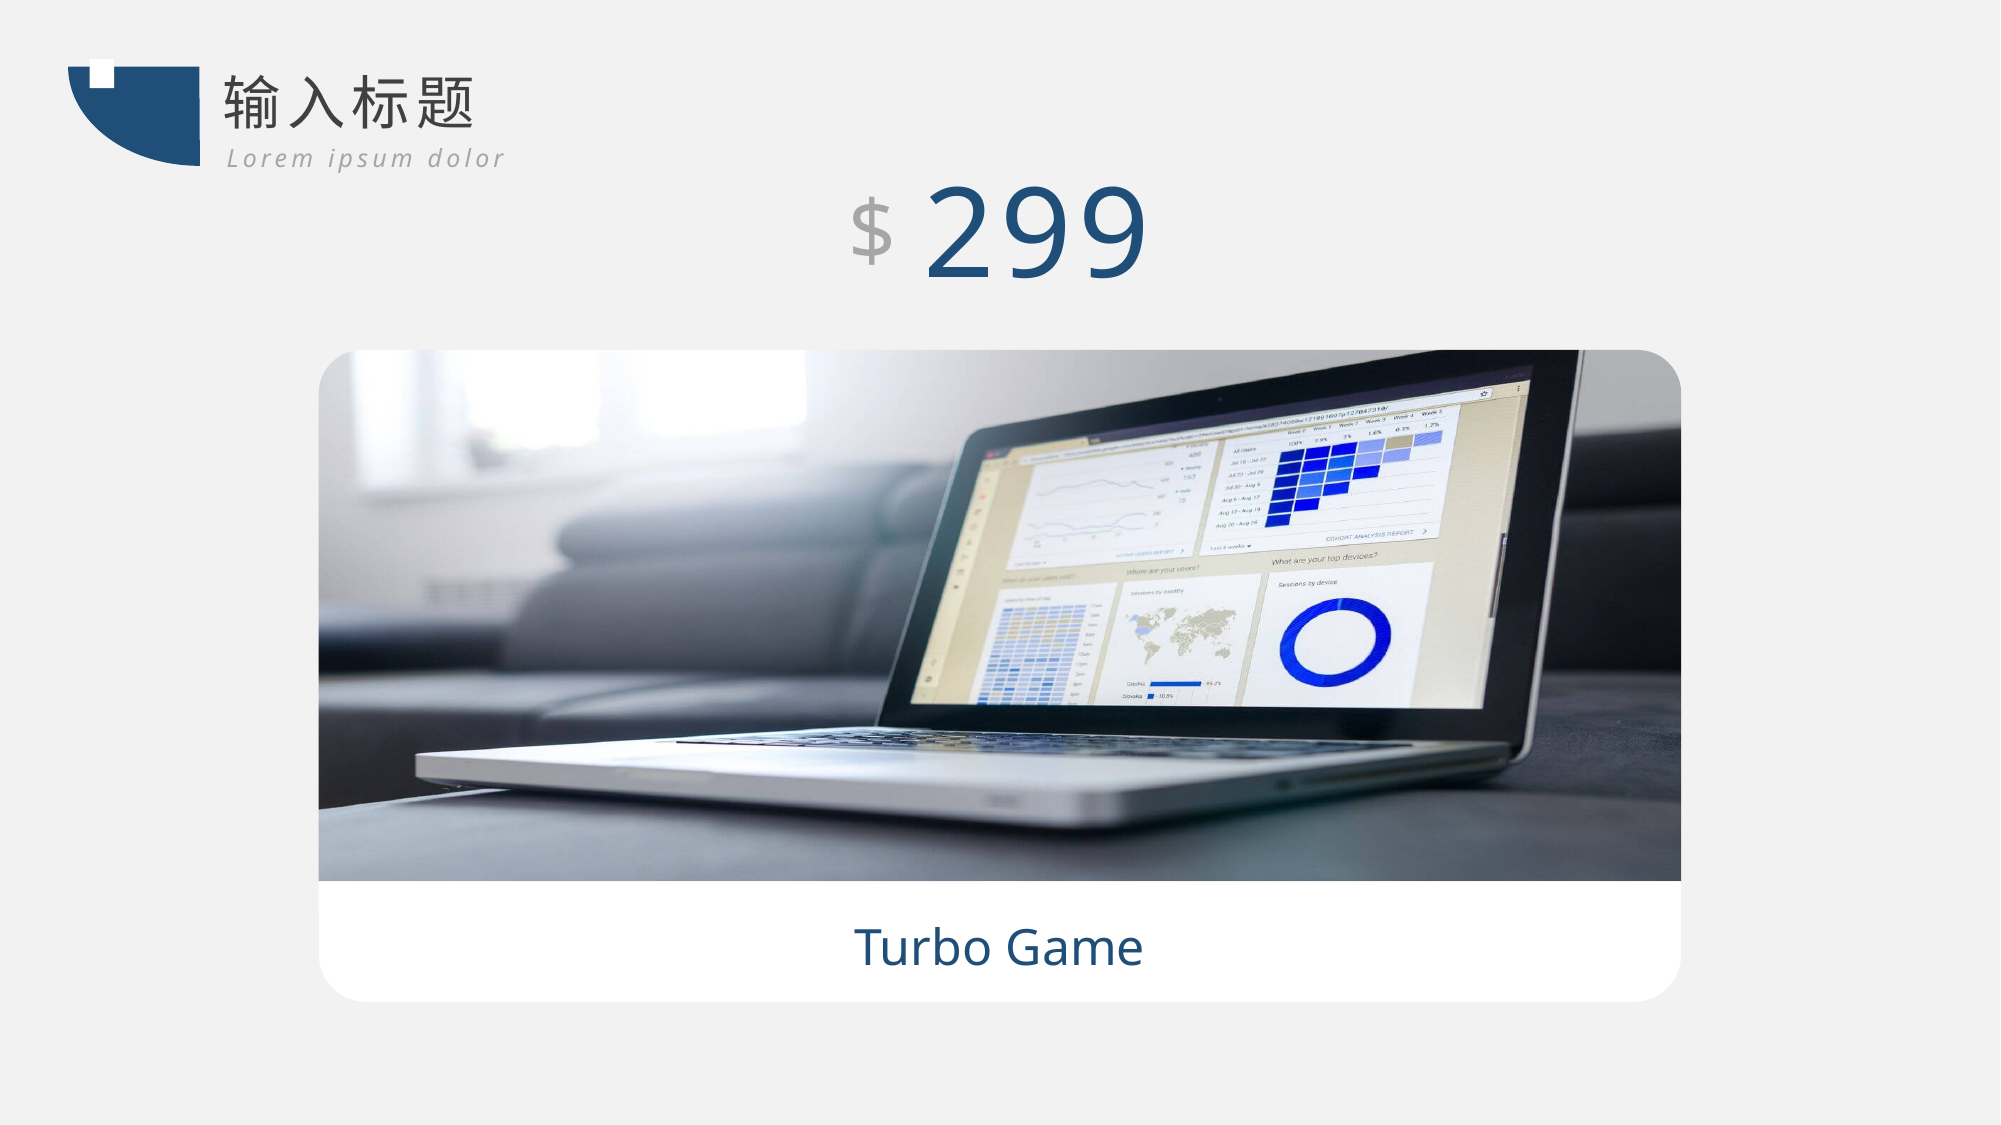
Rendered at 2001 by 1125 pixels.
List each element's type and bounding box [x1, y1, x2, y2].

text_box [318, 349, 1682, 1002]
text_box [833, 144, 1167, 312]
text_box [67, 0, 584, 177]
